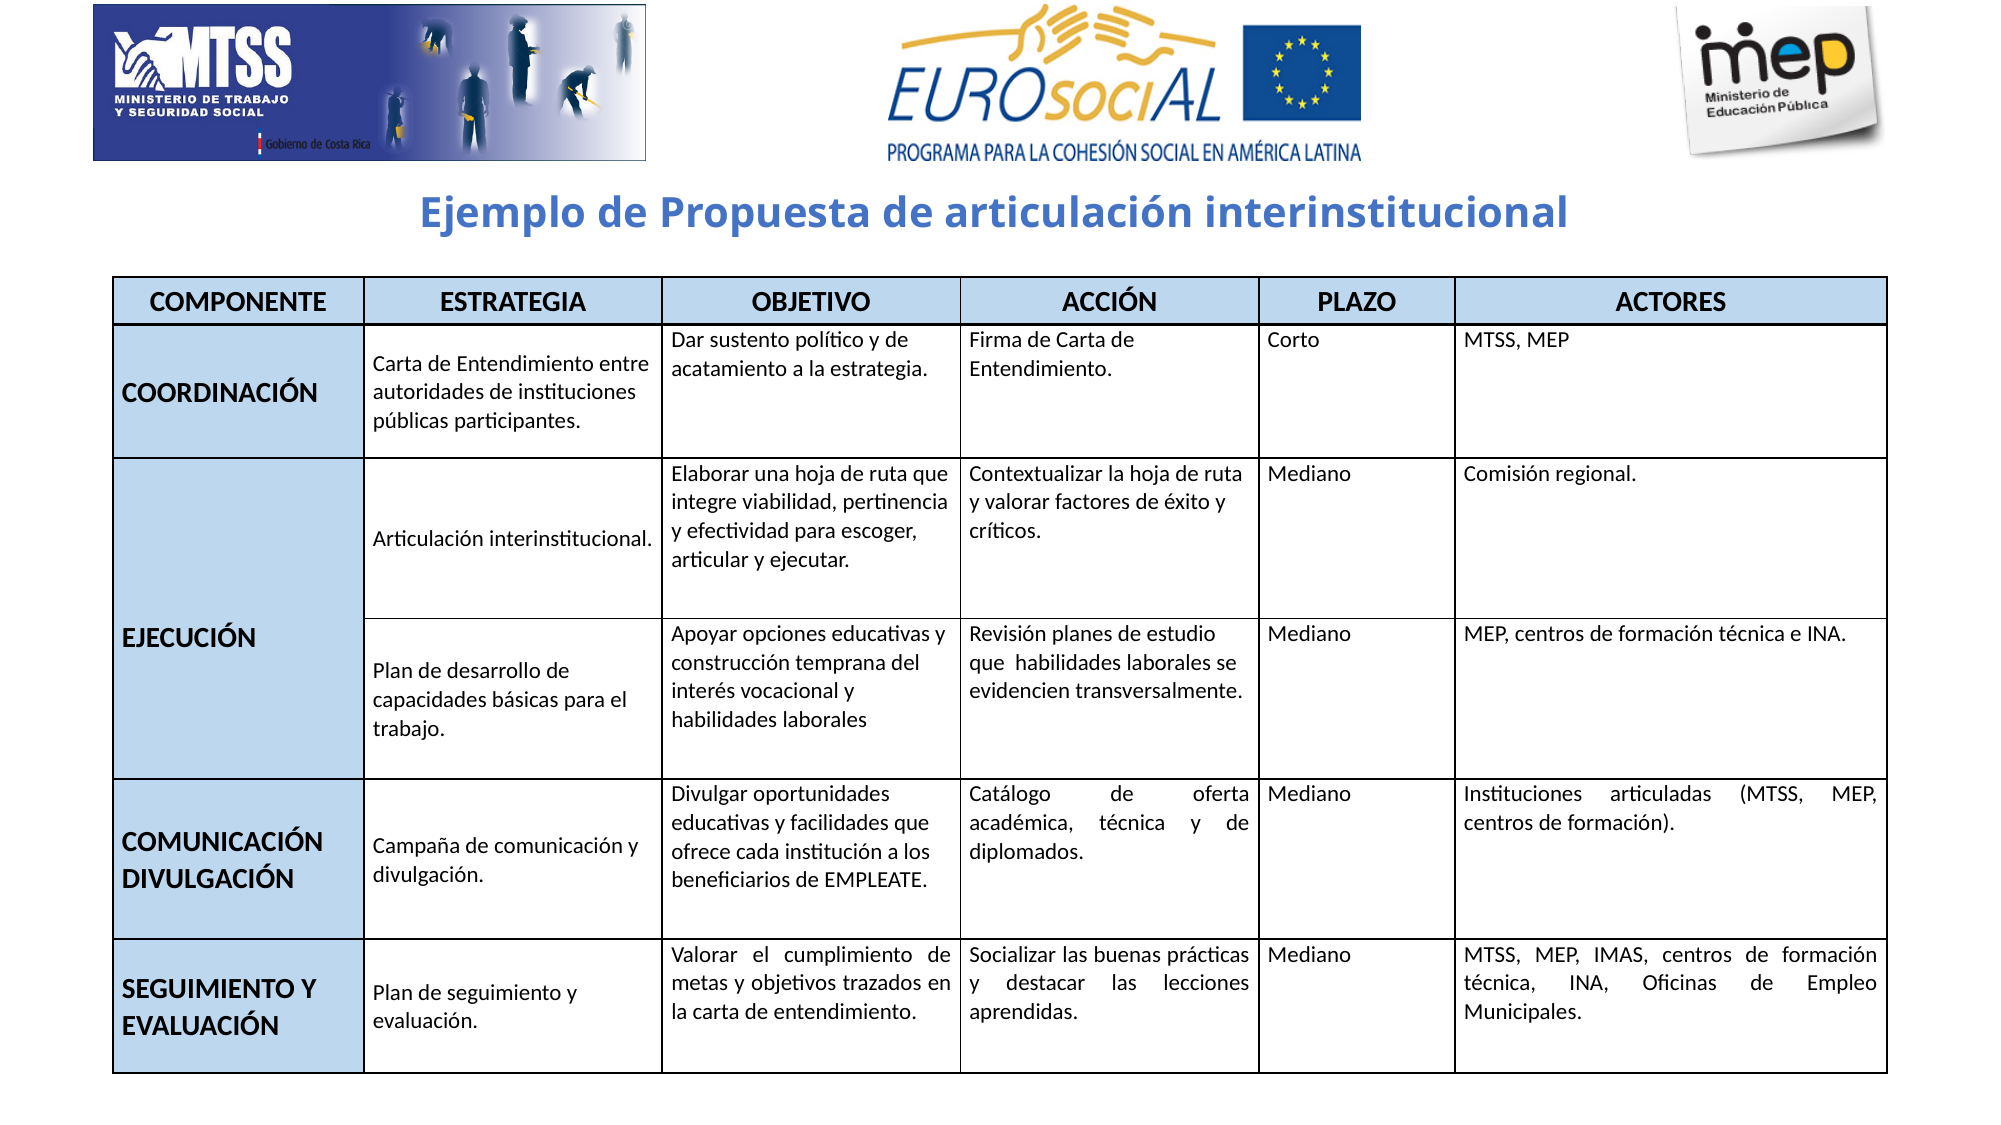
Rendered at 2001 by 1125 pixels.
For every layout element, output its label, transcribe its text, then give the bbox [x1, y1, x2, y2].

table_cell Mediano [1260, 459, 1454, 618]
table_header ESTRATEGIA [365, 278, 661, 323]
table_cell MEP, centros de formación técnica e INA. [1456, 619, 1886, 778]
table_cell Contextualizar la hoja de ruta y valorar factores de éxito y críticos. [961, 459, 1258, 618]
table_cell Firma de Carta de Entendimiento. [961, 326, 1258, 457]
table_cell Elaborar una hoja de ruta que integre viabilidad, pertinencia y efectividad para escoger, articular y ejecutar. [663, 459, 960, 618]
table_header ACCIÓN [961, 278, 1258, 323]
table_cell Revisión planes de estudio que habilidades laborales se evidencien transversalmente. [961, 619, 1258, 778]
table_header PLAZO [1260, 278, 1454, 323]
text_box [92, 4, 1885, 161]
table_cell Campaña de comunicación y divulgación. [365, 780, 661, 938]
table_cell Apoyar opciones educativas y construcción temprana del interés vocacional y habilidades laborales [663, 619, 960, 778]
table_cell Mediano [1260, 780, 1454, 938]
table_cell Mediano [1260, 619, 1454, 778]
table_cell Socializar las buenas prácticas y destacar las lecciones aprendidas. [961, 940, 1258, 1072]
table_cell COORDINACIÓN [114, 326, 363, 457]
table_cell Corto [1260, 326, 1454, 457]
table_cell MTSS, MEP, IMAS, centros de formación técnica, INA, Oficinas de Empleo Municipales. [1456, 940, 1886, 1072]
table_cell MTSS, MEP [1456, 326, 1886, 457]
table_cell Valorar el cumplimiento de metas y objetivos trazados en la carta de entendimiento. [663, 940, 960, 1072]
table_cell SEGUIMIENTO Y EVALUACIÓN [114, 940, 363, 1072]
table_cell Catálogo de oferta académica, técnica y de diplomados. [961, 780, 1258, 938]
table_header COMPONENTE [114, 278, 363, 323]
table_cell Plan de seguimiento y evaluación. [365, 940, 661, 1072]
table_cell Dar sustento político y de acatamiento a la estrategia. [663, 326, 960, 457]
table_cell COMUNICACIÓN DIVULGACIÓN [114, 780, 363, 938]
table_cell Plan de desarrollo de capacidades básicas para el trabajo. [365, 619, 661, 778]
table_cell EJECUCIÓN [114, 459, 363, 778]
table_cell Mediano [1260, 940, 1454, 1072]
table_cell Articulación interinstitucional. [365, 459, 661, 618]
table_cell Comisión regional. [1456, 459, 1886, 618]
text_box Ejemplo de Propuesta de articulación interinstitucional [315, 177, 1685, 243]
table_header OBJETIVO [663, 278, 960, 323]
table_cell Instituciones articuladas (MTSS, MEP, centros de formación). [1456, 780, 1886, 938]
table_cell Carta de Entendimiento entre autoridades de instituciones públicas participantes. [365, 326, 661, 457]
table_cell Divulgar oportunidades educativas y facilidades que ofrece cada institución a los beneficiarios de EMPLEATE. [663, 780, 960, 938]
table_header ACTORES [1456, 278, 1886, 323]
